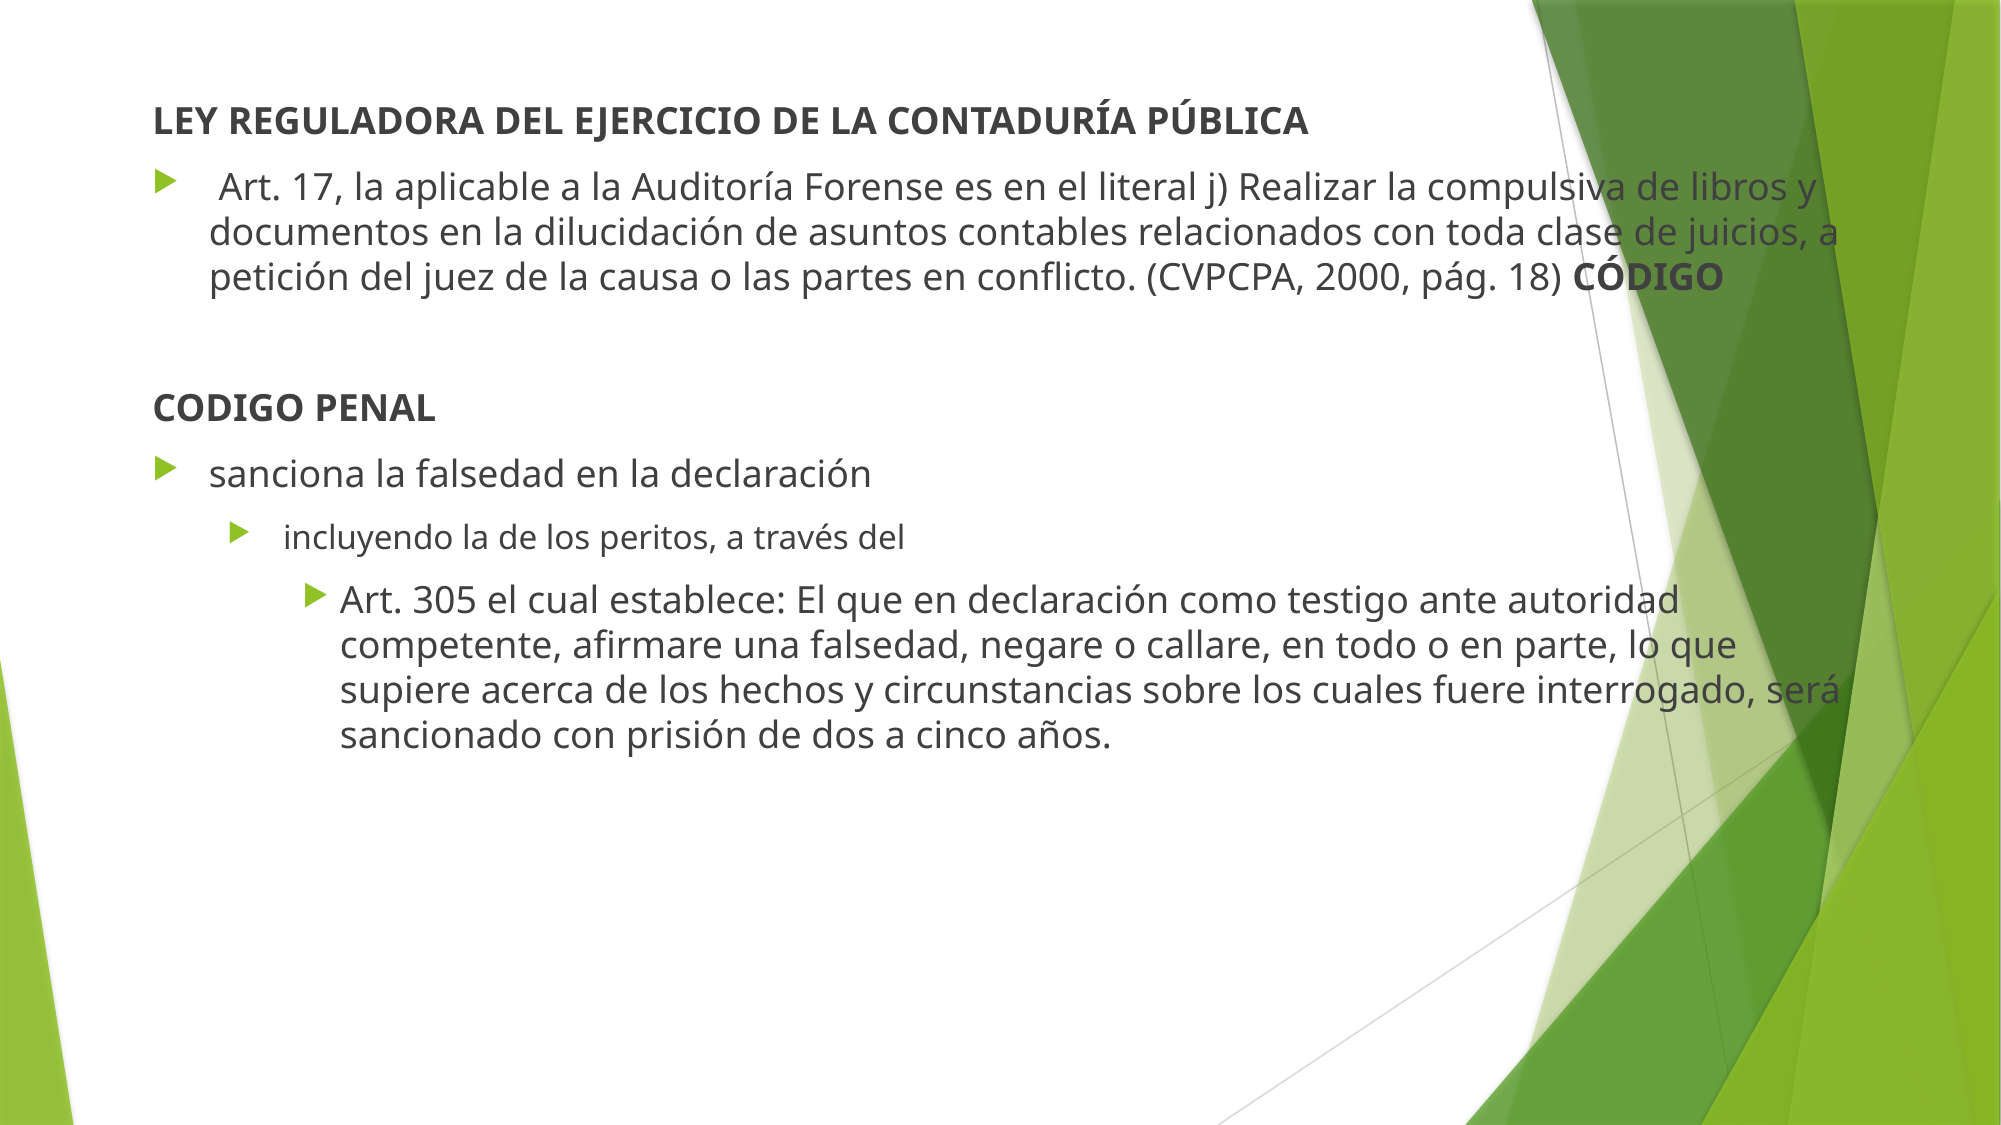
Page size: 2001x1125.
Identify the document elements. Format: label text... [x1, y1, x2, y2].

list LEY REGULADORA DEL EJERCICIO DE LA CONTADURÍA PÚBLICA Art. 17, la aplicable a la Auditoría Forense es en el literal j) Realizar la compulsiva de libros y documentos en la dilucidación de asuntos contables relacionados con toda clase de juicios, a petición del juez de la causa o las partes en conflicto. (CVPCPA, 2000, pág. 18) CÓDIGO CODIGO PENAL sanciona la falsedad en la declaración incluyendo la de los peritos, a través del Art. 305 el cual establece: El que en declaración como testigo ante autoridad competente, afirmare una falsedad, negare o callare, en todo o en parte, lo que supiere acerca de los hechos y circunstancias sobre los cuales fuere interrogado, será sancionado con prisión de dos a cinco años. [137, 89, 1863, 1014]
